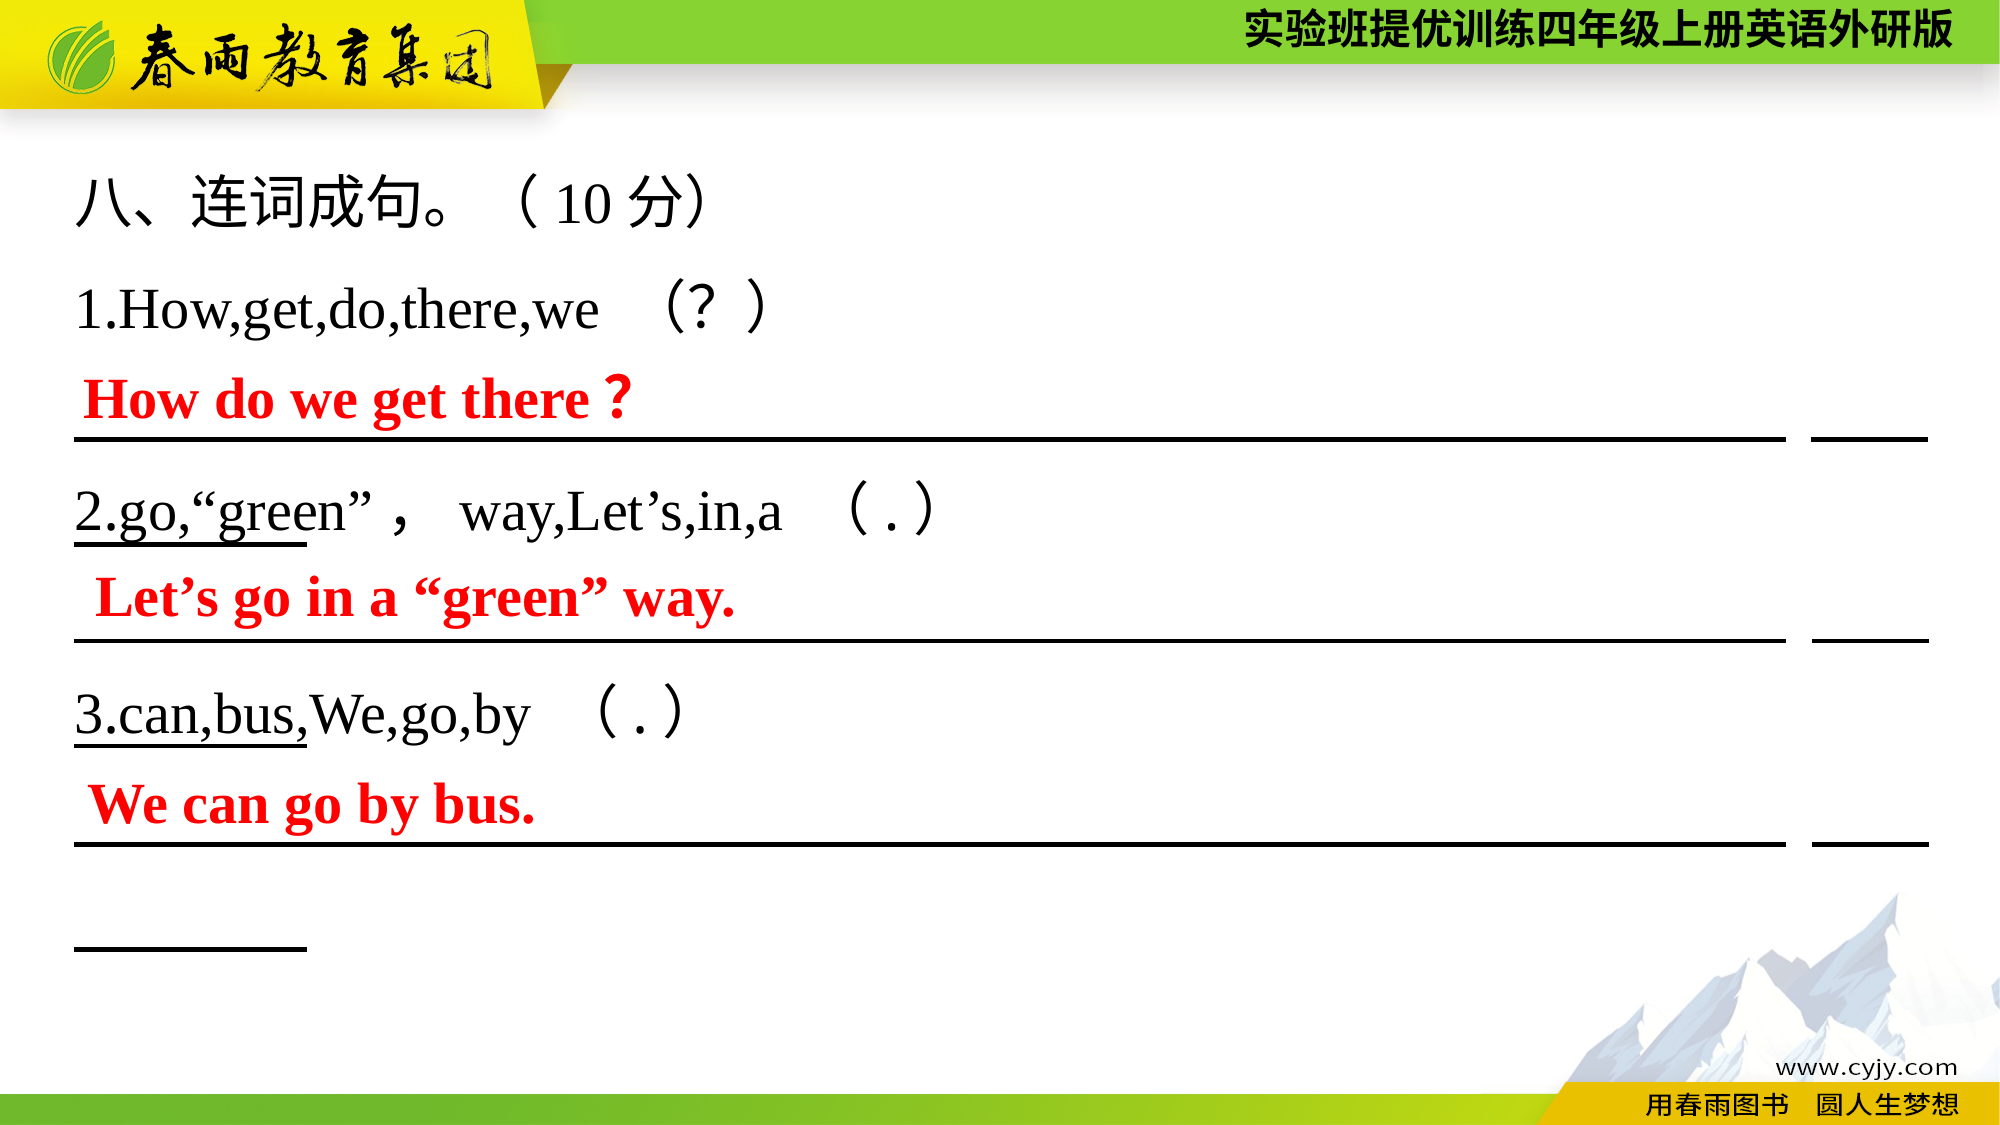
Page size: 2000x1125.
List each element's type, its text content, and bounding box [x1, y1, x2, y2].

text_box 2.go,“green”，way,Let’s,in,a （.） . [59, 429, 1944, 632]
picture [0, 0, 2000, 1125]
text_box We can go by bus. [72, 722, 1957, 843]
list 八、连词成句。（10分） 1.How,get,do,there,we （？） . [59, 122, 1944, 429]
text_box Let’s go in a “green” way. [80, 515, 752, 632]
text_box 3.can,bus,We,go,by （.） . [59, 632, 1944, 963]
text_box How do we get there？ [68, 317, 1953, 438]
